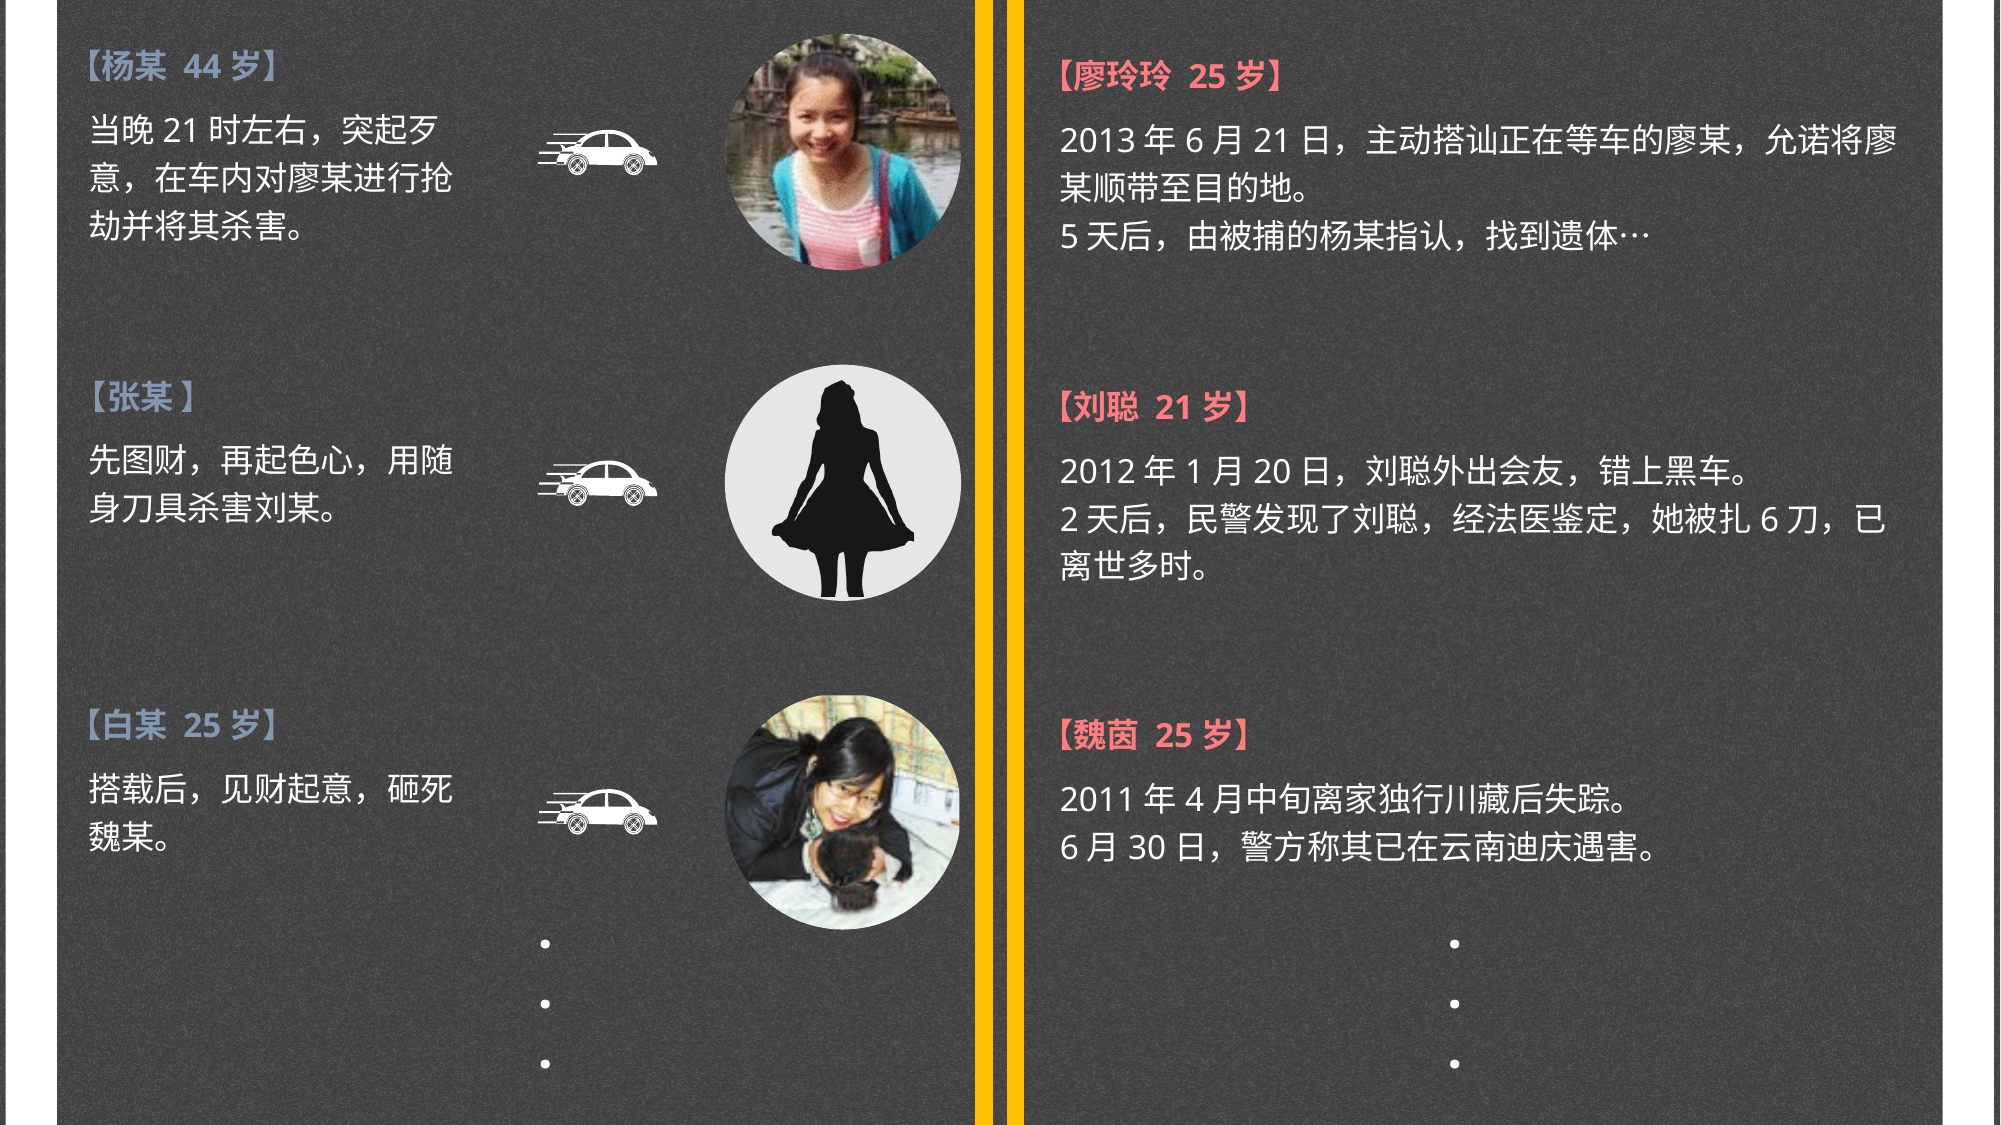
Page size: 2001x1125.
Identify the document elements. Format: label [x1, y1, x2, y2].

picture [1994, 0, 2001, 1125]
text_box [5, 0, 1994, 1125]
picture [0, 0, 5, 1125]
